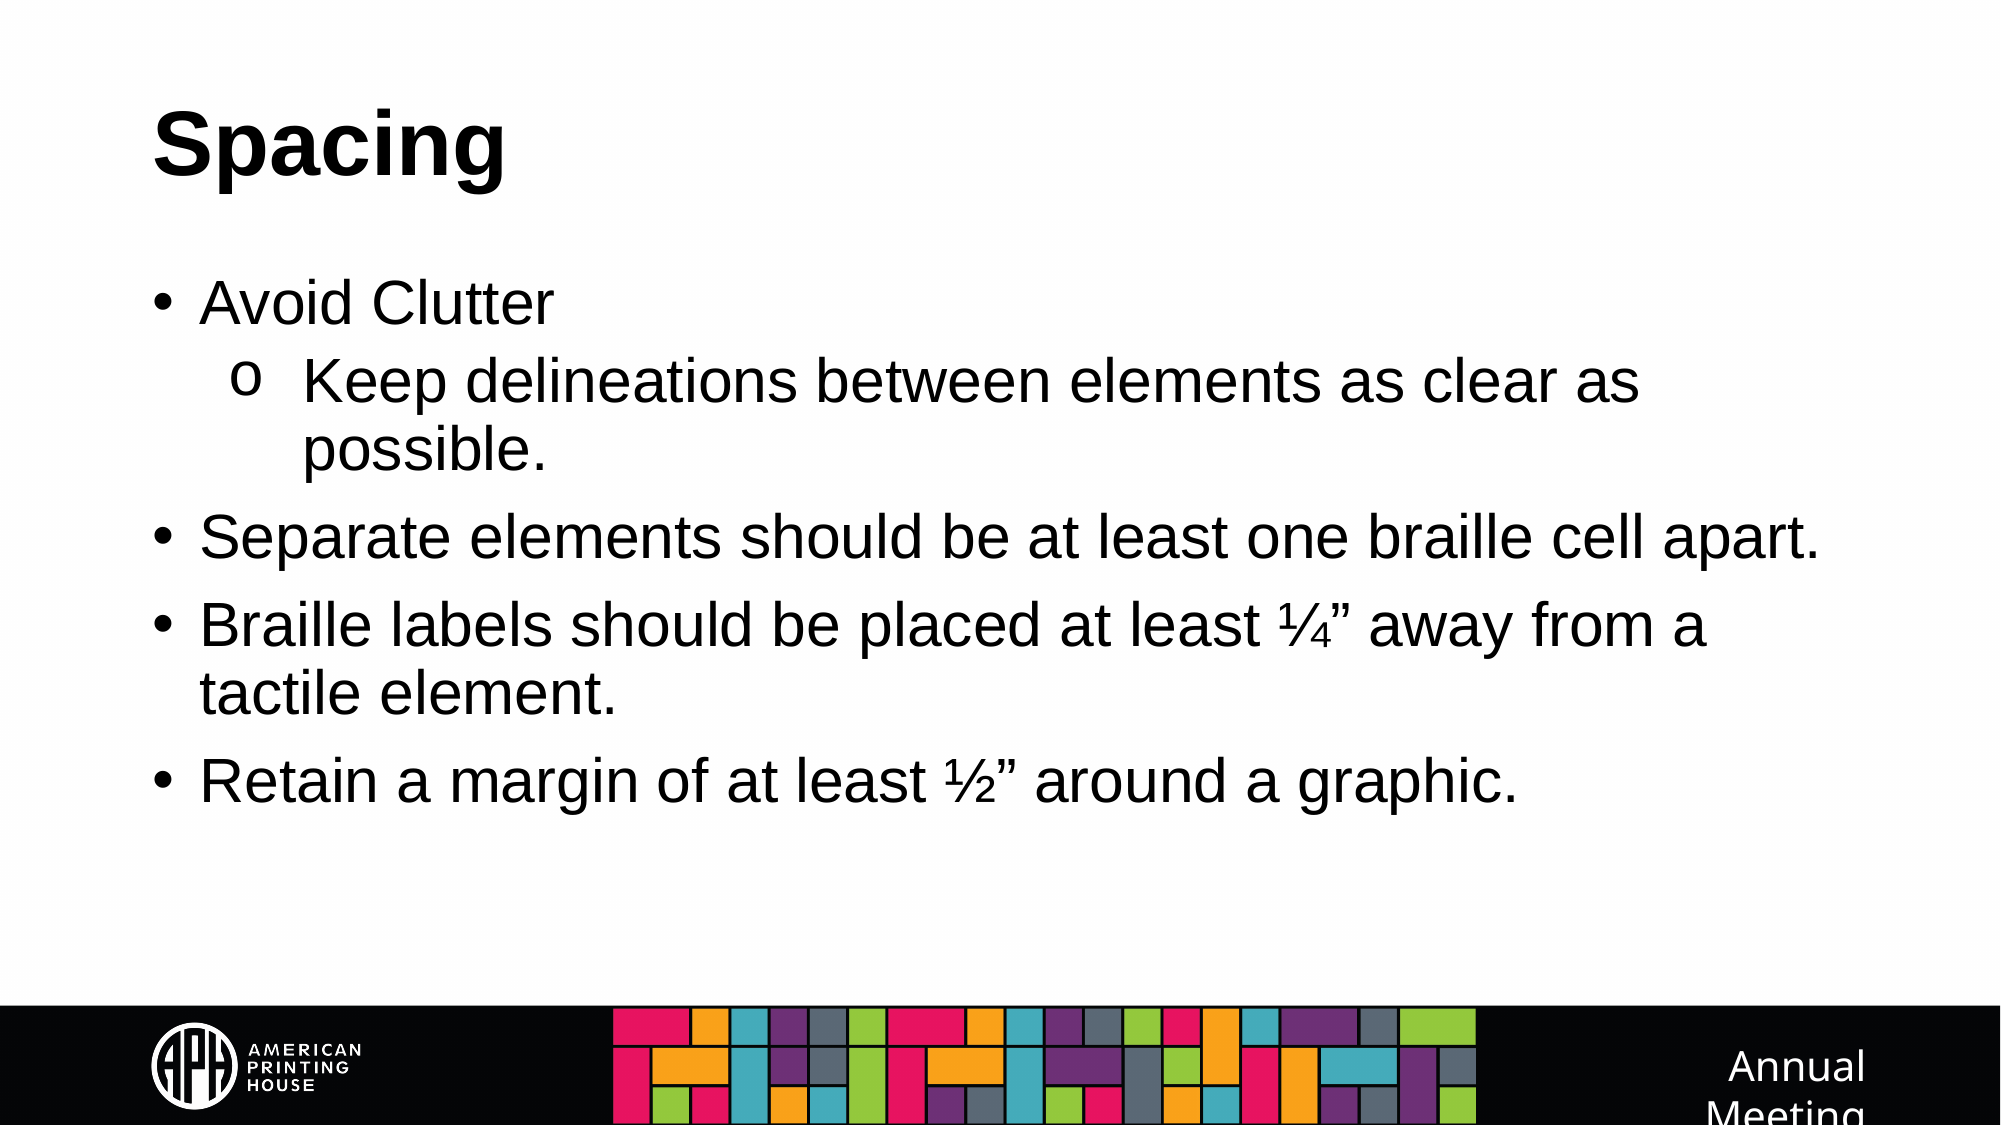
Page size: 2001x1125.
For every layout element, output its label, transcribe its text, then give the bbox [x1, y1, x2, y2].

list Avoid Clutter Keep delineations between elements as clear as possible. Separate elements should be at least one braille cell apart. Braille labels should be placed at least ¼” away from a tactile element. Retain a margin of at least ½” around a graphic. [137, 263, 1863, 909]
picture [1727, 1107, 1734, 1125]
picture [0, 0, 2001, 1125]
picture [1748, 1111, 1760, 1118]
picture [1821, 1111, 1833, 1125]
picture [1711, 1105, 1719, 1125]
picture [1846, 1111, 1858, 1125]
picture [1771, 1111, 1783, 1118]
title Spacing [137, 59, 1863, 232]
